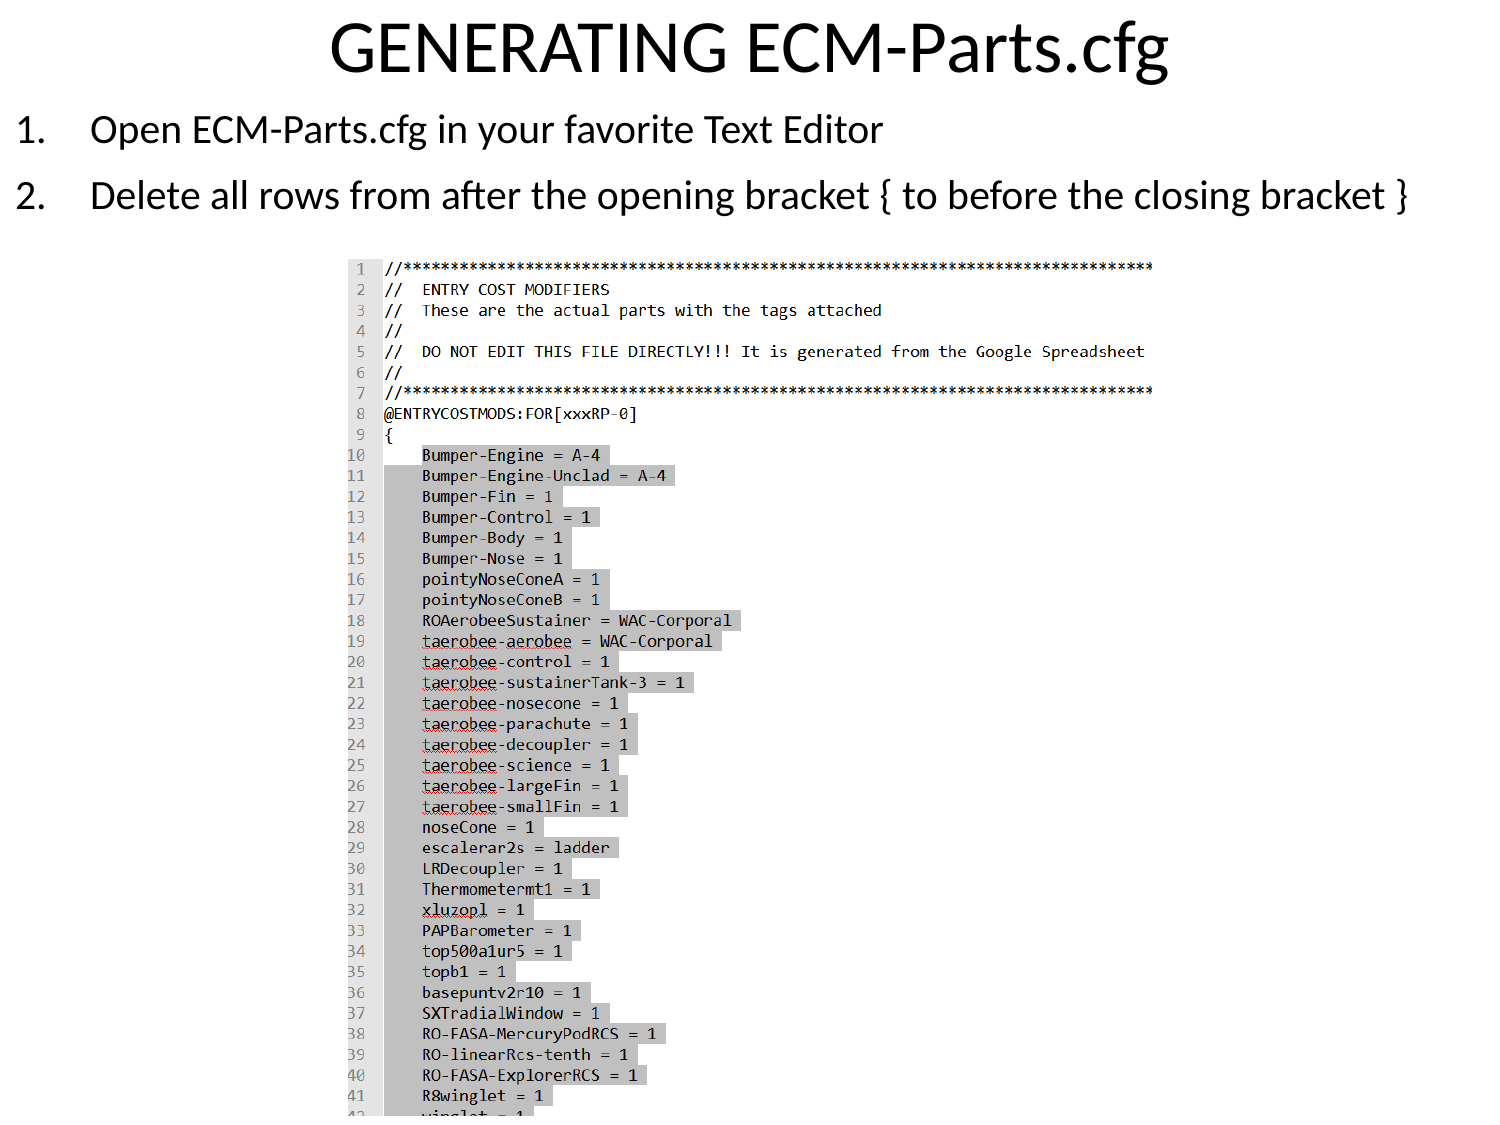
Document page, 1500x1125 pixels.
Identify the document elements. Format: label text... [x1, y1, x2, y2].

list Open ECM-Parts.cfg in your favorite Text Editor Delete all rows from after the opening bracket { to before the closing bracket } [0, 99, 1500, 1125]
picture [348, 259, 1152, 1116]
title GENERATING ECM-Parts.cfg [0, 0, 1500, 97]
